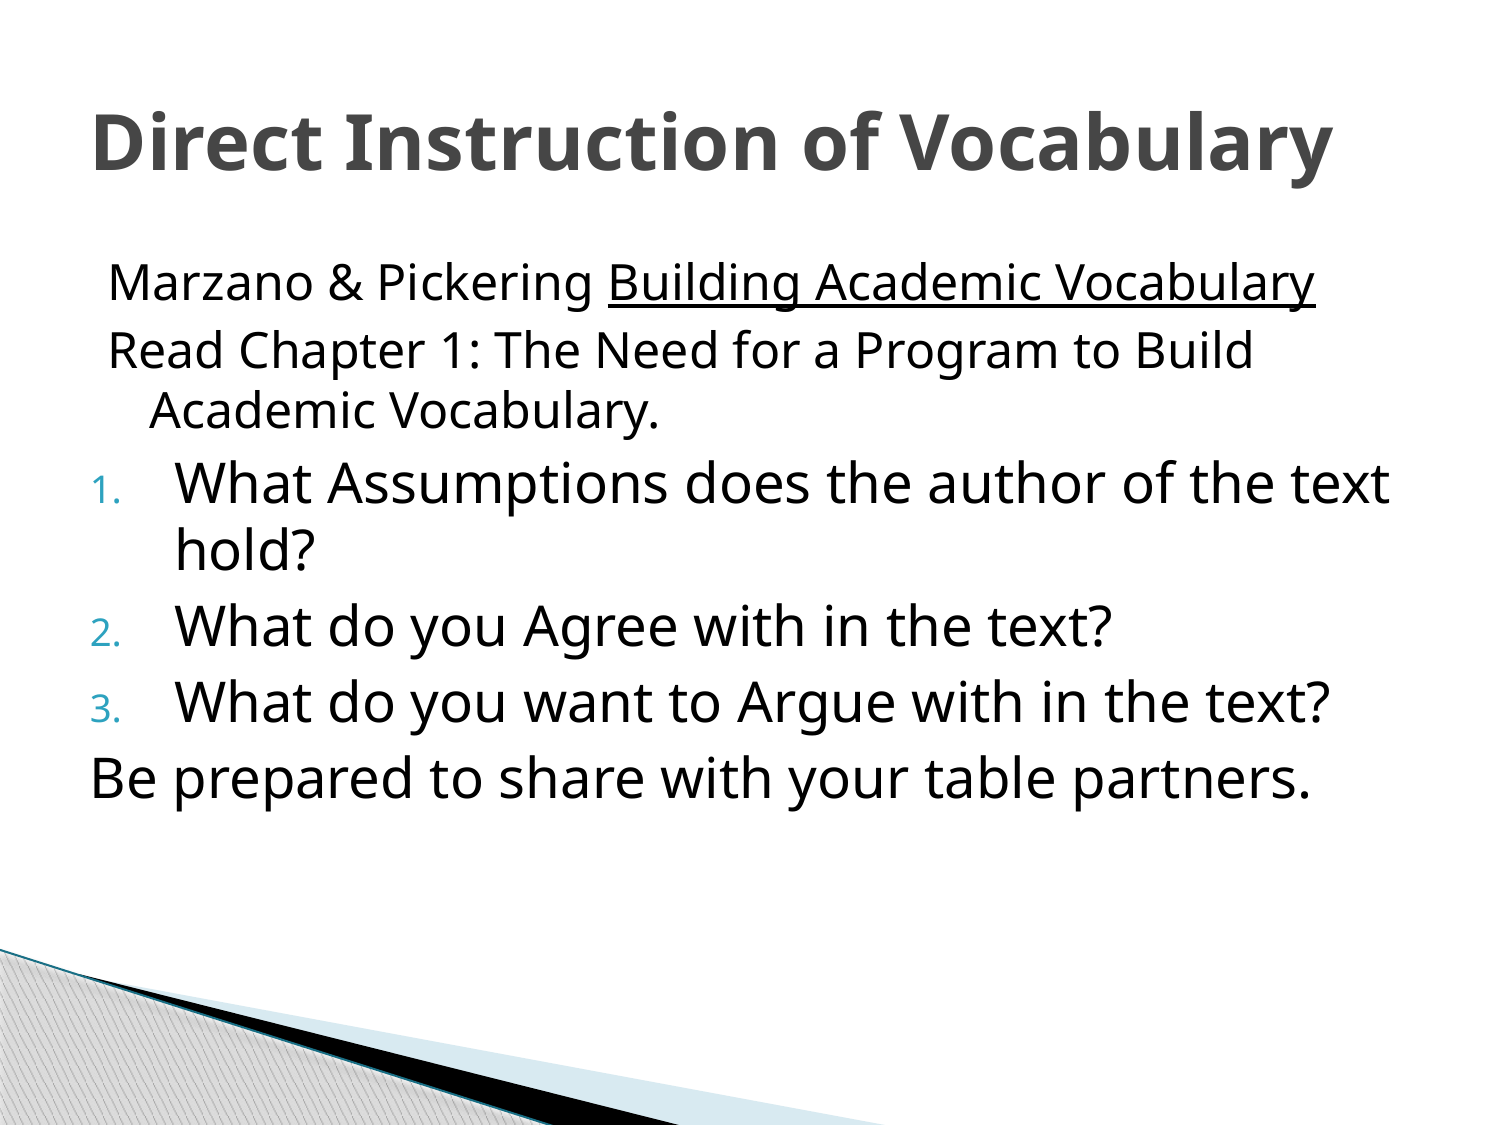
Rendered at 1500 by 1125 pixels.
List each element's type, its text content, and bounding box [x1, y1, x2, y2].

list Marzano & Pickering Building Academic Vocabulary Read Chapter 1: The Need for a Program to Build Academic Vocabulary. What Assumptions does the author of the text hold? What do you Agree with in the text? What do you want to Argue with in the text? Be prepared to share with your table partners. [75, 243, 1425, 986]
title Direct Instruction of Vocabulary [75, 45, 1425, 233]
